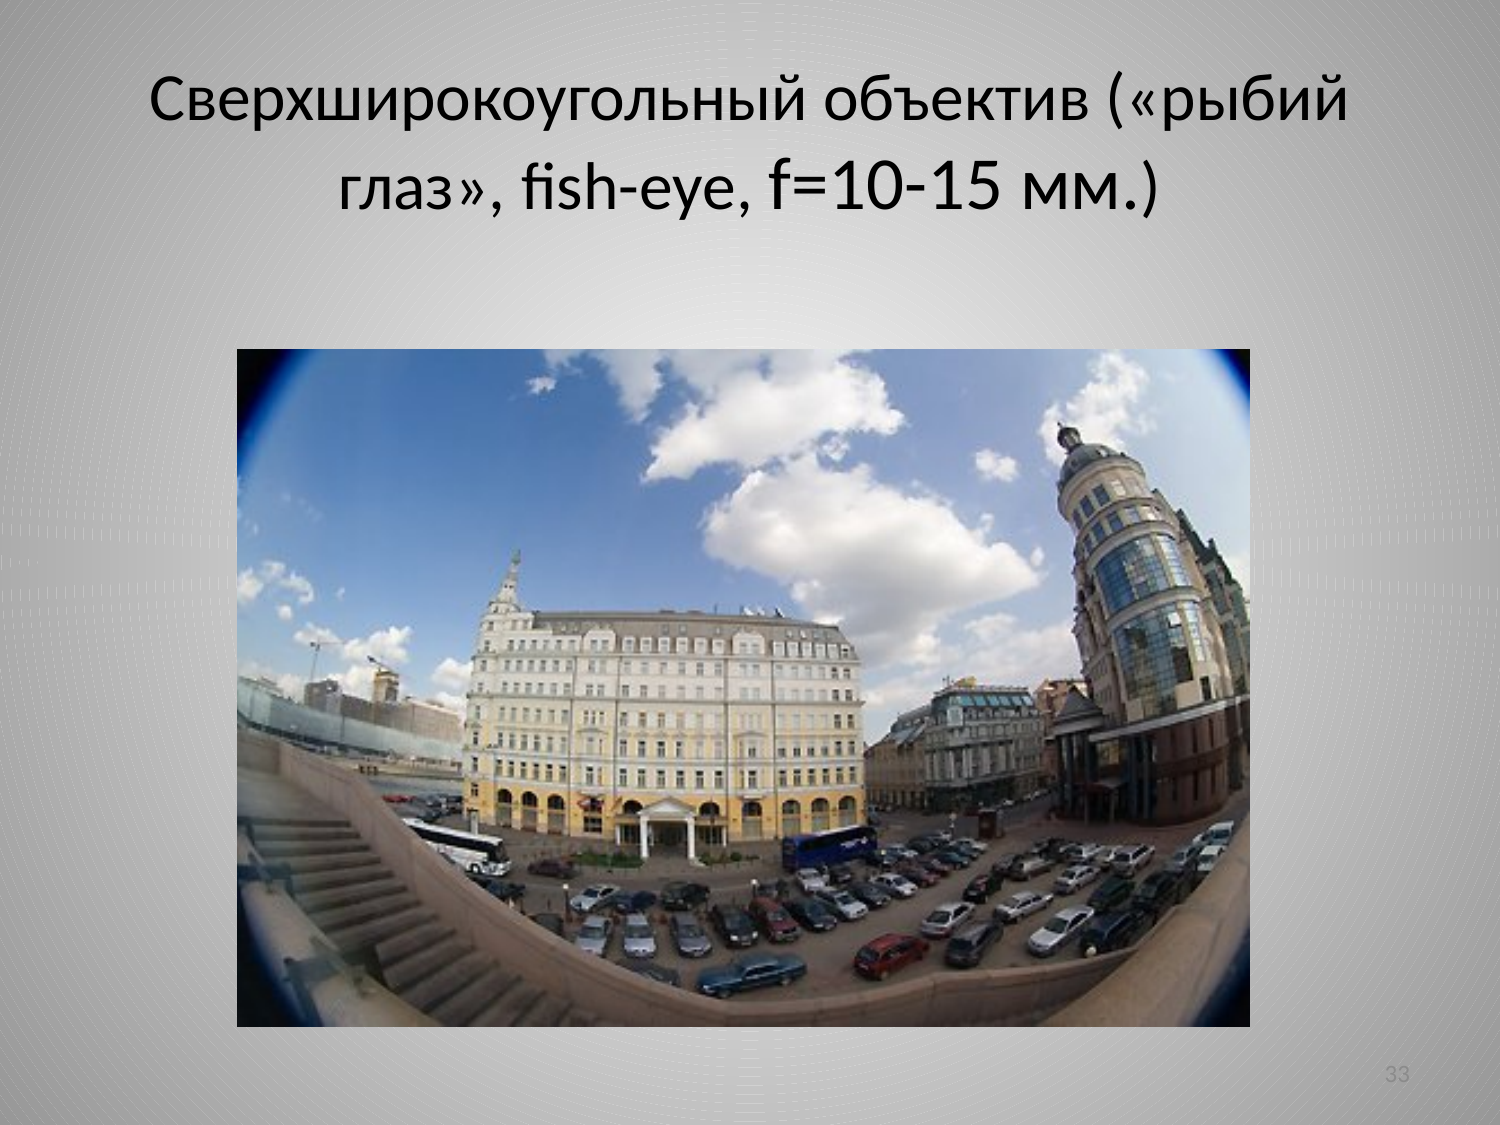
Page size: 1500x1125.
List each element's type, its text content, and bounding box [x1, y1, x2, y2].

slide_number 33 [1074, 1042, 1425, 1103]
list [237, 349, 1251, 1027]
title Сверхширокоугольный объектив («рыбий глаз», fish-eye, f=10-15 мм.) [75, 45, 1425, 233]
